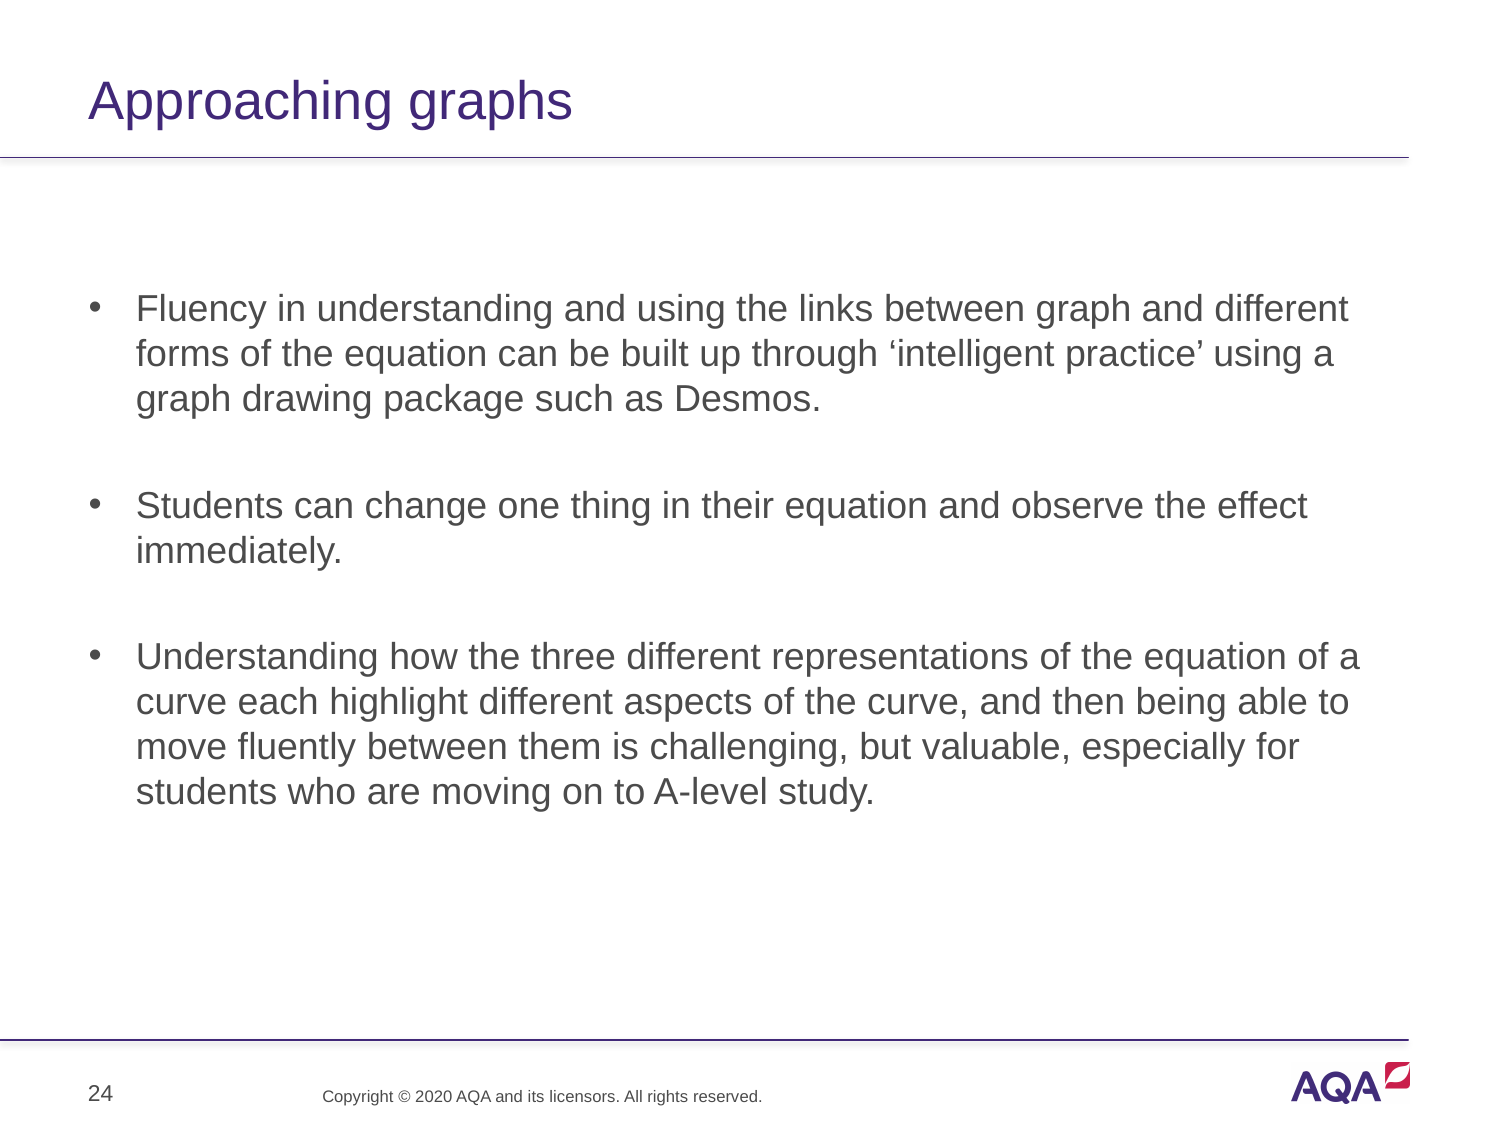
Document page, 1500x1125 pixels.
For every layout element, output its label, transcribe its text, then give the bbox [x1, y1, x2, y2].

footer Copyright © 2020 AQA and its licensors. All rights reserved. [249, 1084, 764, 1124]
title Approaching graphs [88, 72, 1409, 144]
list Fluency in understanding and using the links between graph and different forms of the equation can be built up through ‘intelligent practice’ using a graph drawing package such as Desmos. Students can change one thing in their equation and observe the effect immediately. Understanding how the three different representations of the equation of a curve each highlight different aspects of the curve, and then being able to move fluently between them is challenging, but valuable, especially for students who are moving on to A-level study. [88, 284, 1409, 1007]
slide_number 24 [72, 1062, 188, 1123]
picture [1291, 1062, 1410, 1104]
